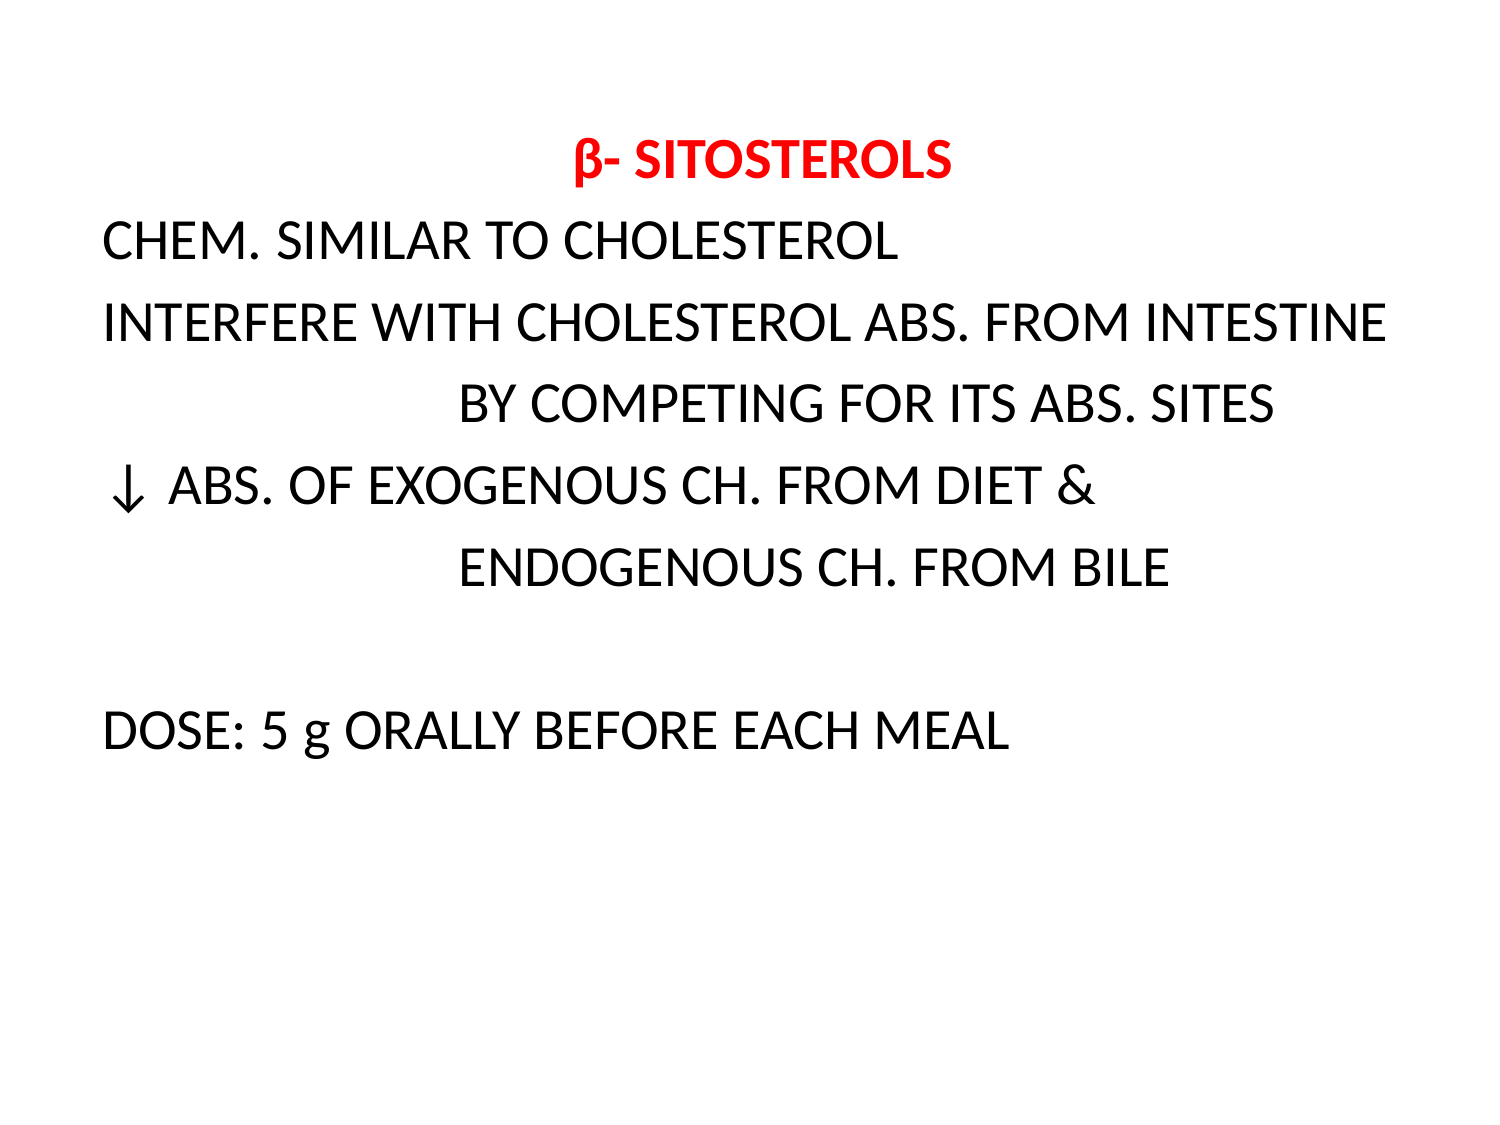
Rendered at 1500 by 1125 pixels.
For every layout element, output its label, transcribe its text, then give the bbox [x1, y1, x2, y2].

list β- SITOSTEROLS CHEM. SIMILAR TO CHOLESTEROL INTERFERE WITH CHOLESTEROL ABS. FROM INTESTINE BY COMPETING FOR ITS ABS. SITES ↓ ABS. OF EXOGENOUS CH. FROM DIET & ENDOGENOUS CH. FROM BILE DOSE: 5 g ORALLY BEFORE EACH MEAL [87, 112, 1438, 855]
